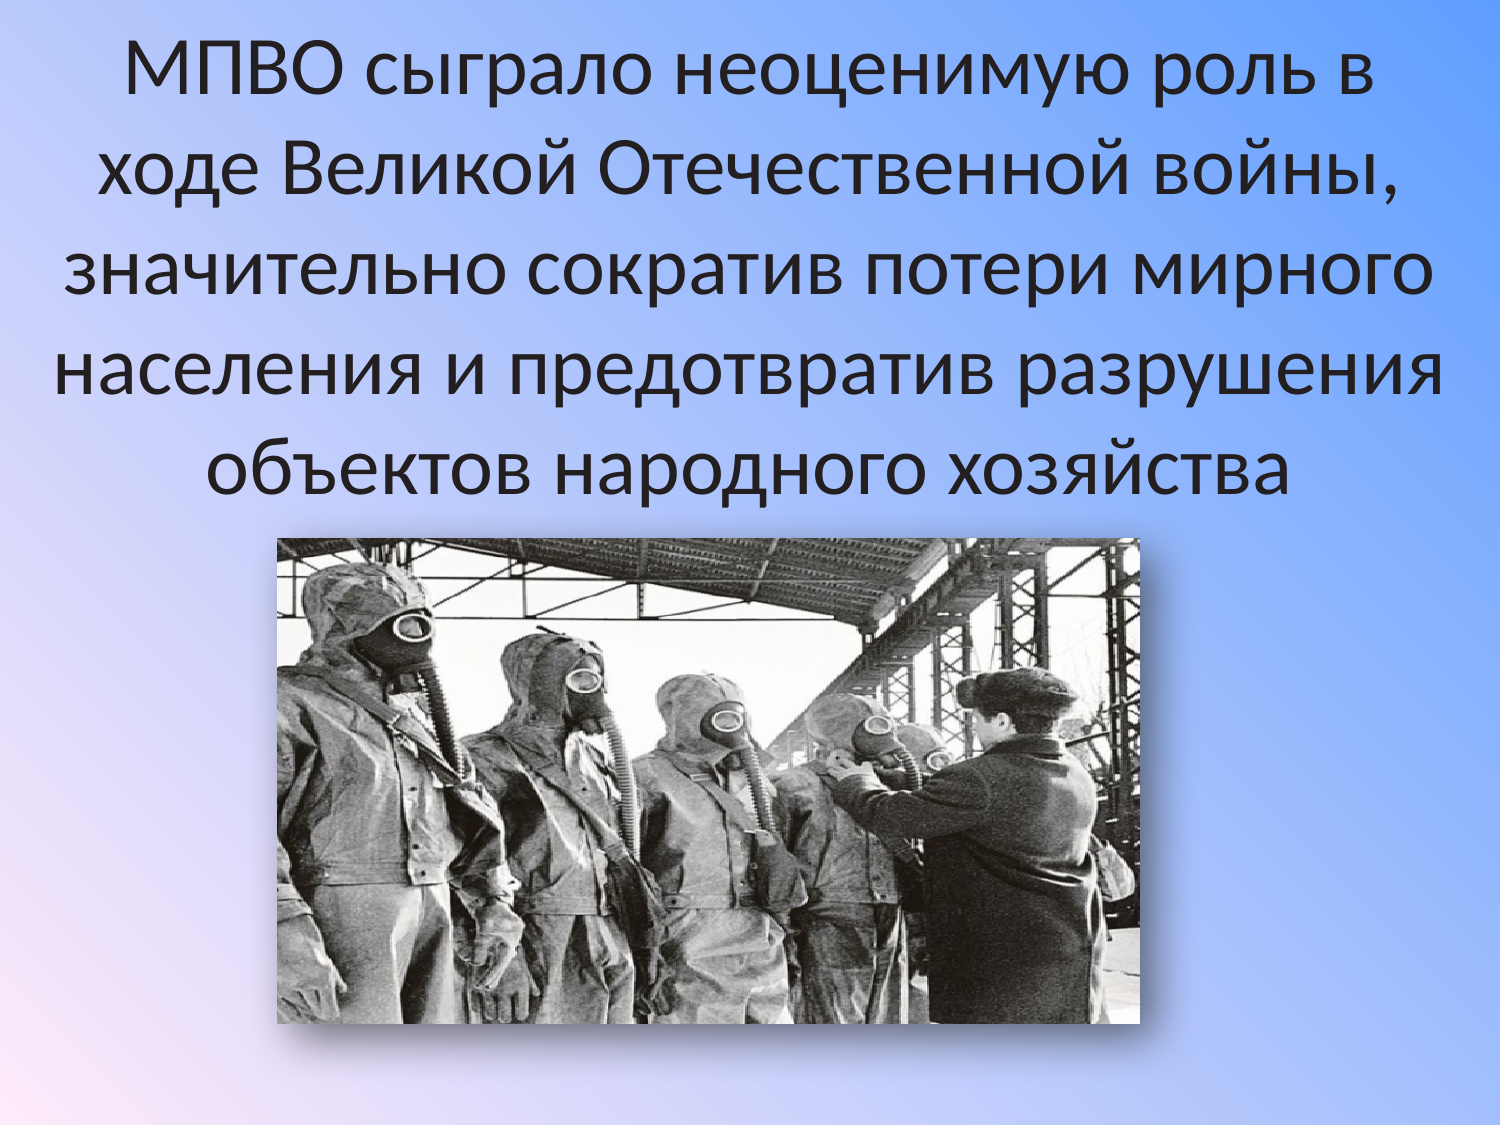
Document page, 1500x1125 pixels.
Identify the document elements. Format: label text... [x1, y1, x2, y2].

title МПВО сыграло неоценимую роль в ходе Великой Отечественной войны, значительно сократив потери мирного населения и предотвратив разрушения объектов народного хозяйства [29, 30, 1471, 492]
picture [277, 538, 1140, 1024]
